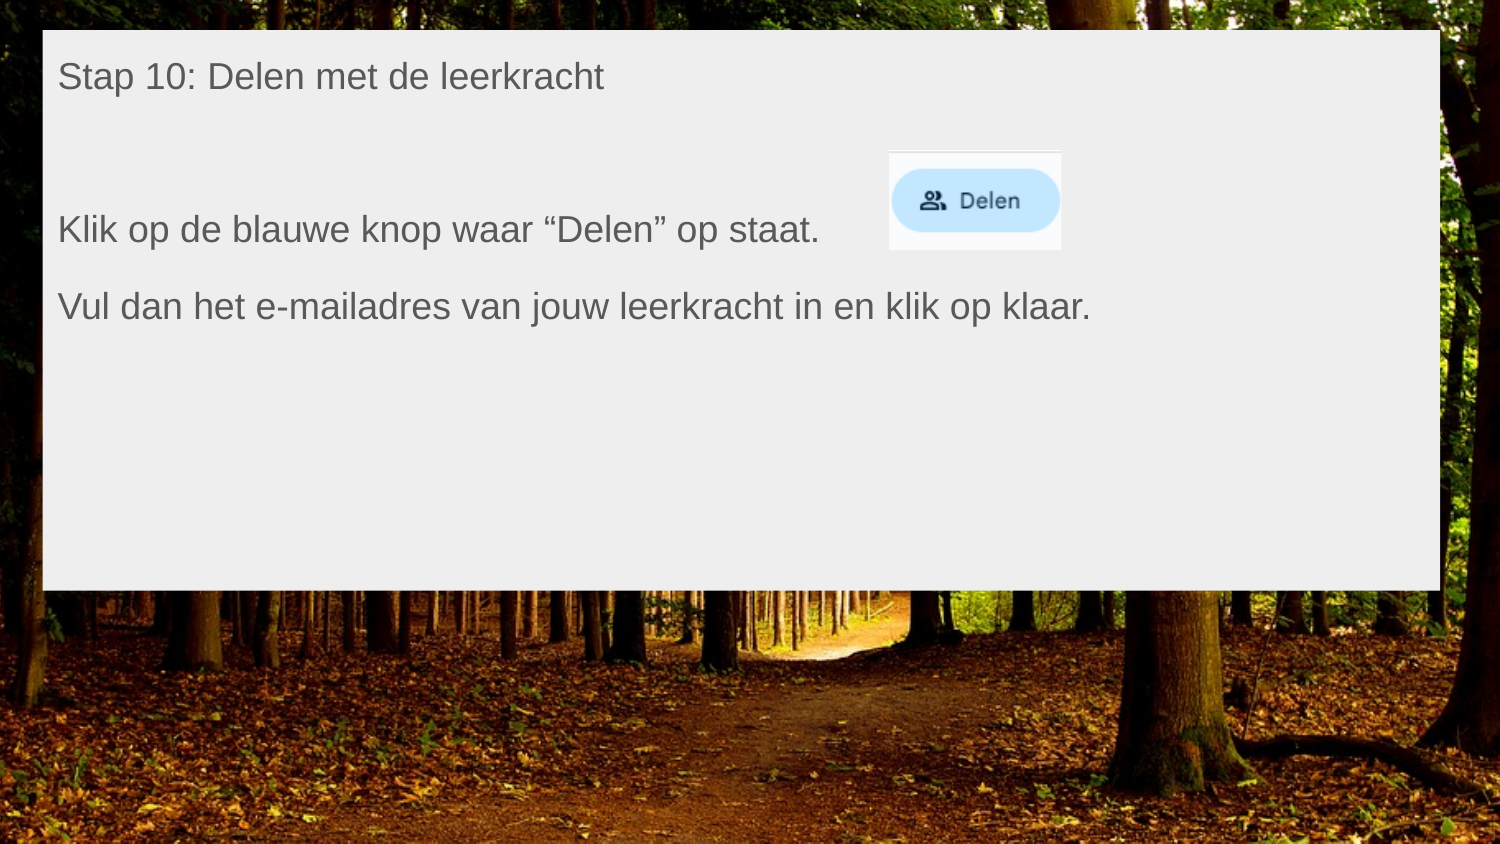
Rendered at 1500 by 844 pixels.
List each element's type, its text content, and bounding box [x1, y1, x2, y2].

list Stap 10: Delen met de leerkracht Klik op de blauwe knop waar “Delen” op staat. Vul dan het e-mailadres van jouw leerkracht in en klik op klaar. [42, 30, 1441, 591]
picture [0, 0, 1500, 844]
